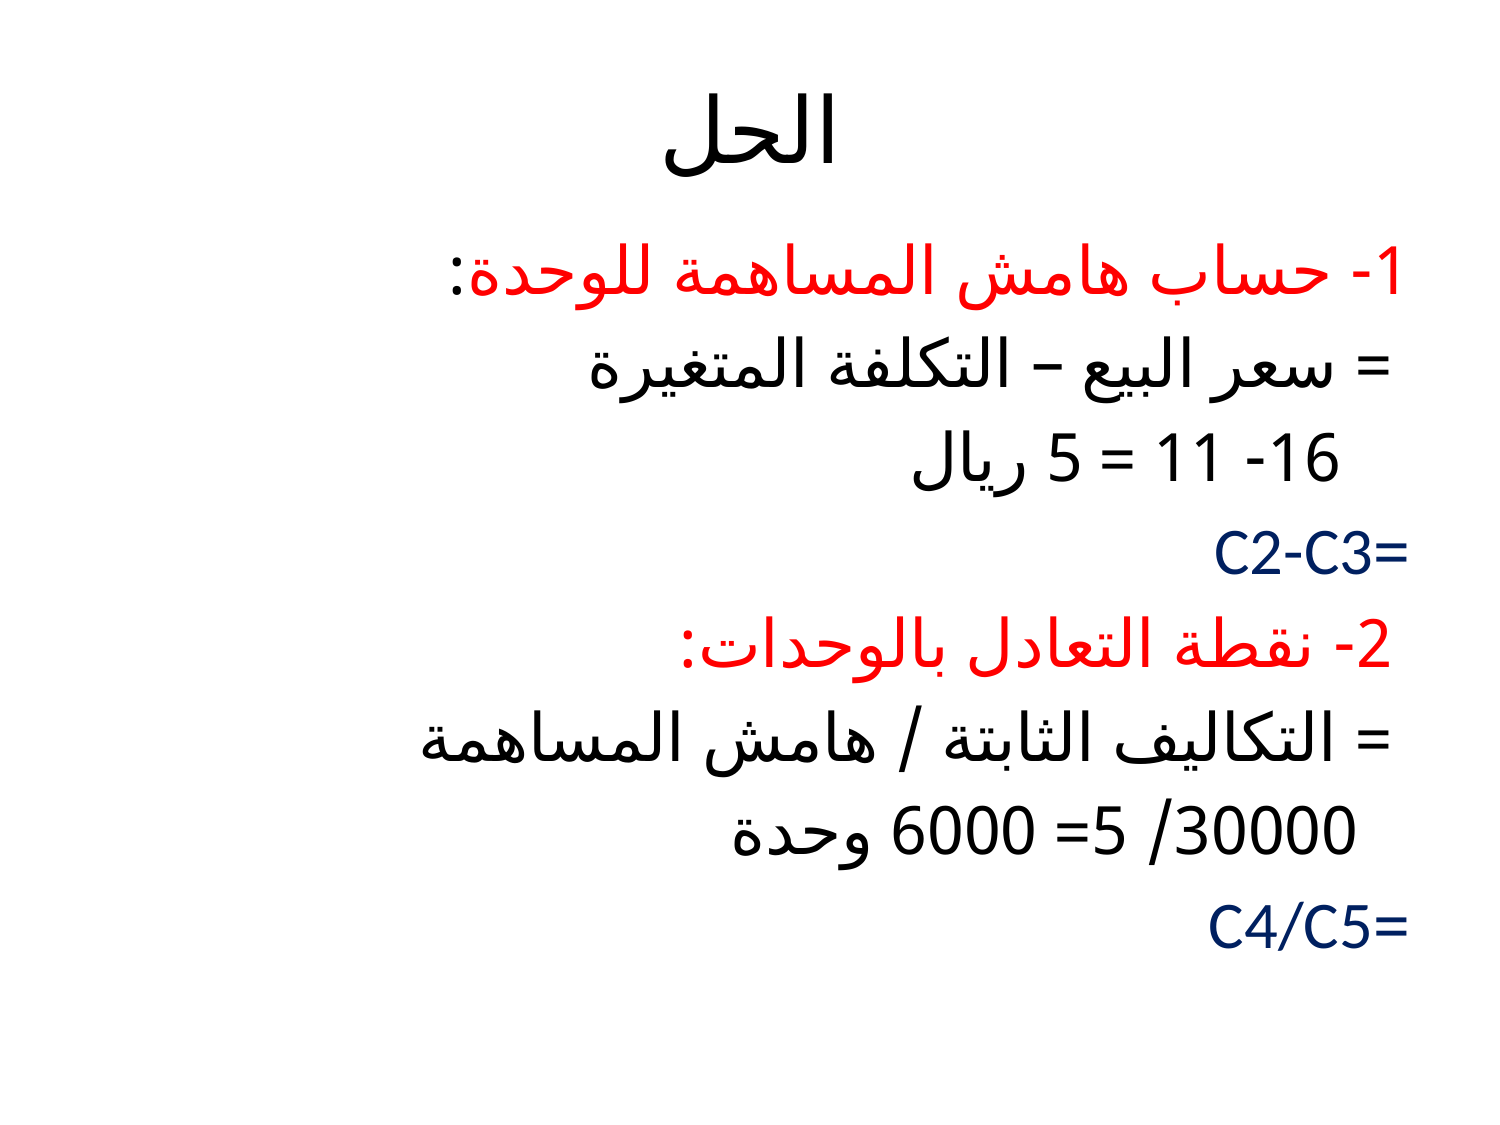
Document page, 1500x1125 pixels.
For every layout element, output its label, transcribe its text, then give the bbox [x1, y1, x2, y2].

title الحل [75, 45, 1425, 209]
list 1- حساب هامش المساهمة للوحدة: = سعر البيع – التكلفة المتغيرة 16- 11 = 5 ريال =C2-C3 2- نقطة التعادل بالوحدات: = التكاليف الثابتة / هامش المساهمة 30000/ 5= 6000 وحدة =C4/C5 [75, 219, 1425, 1005]
